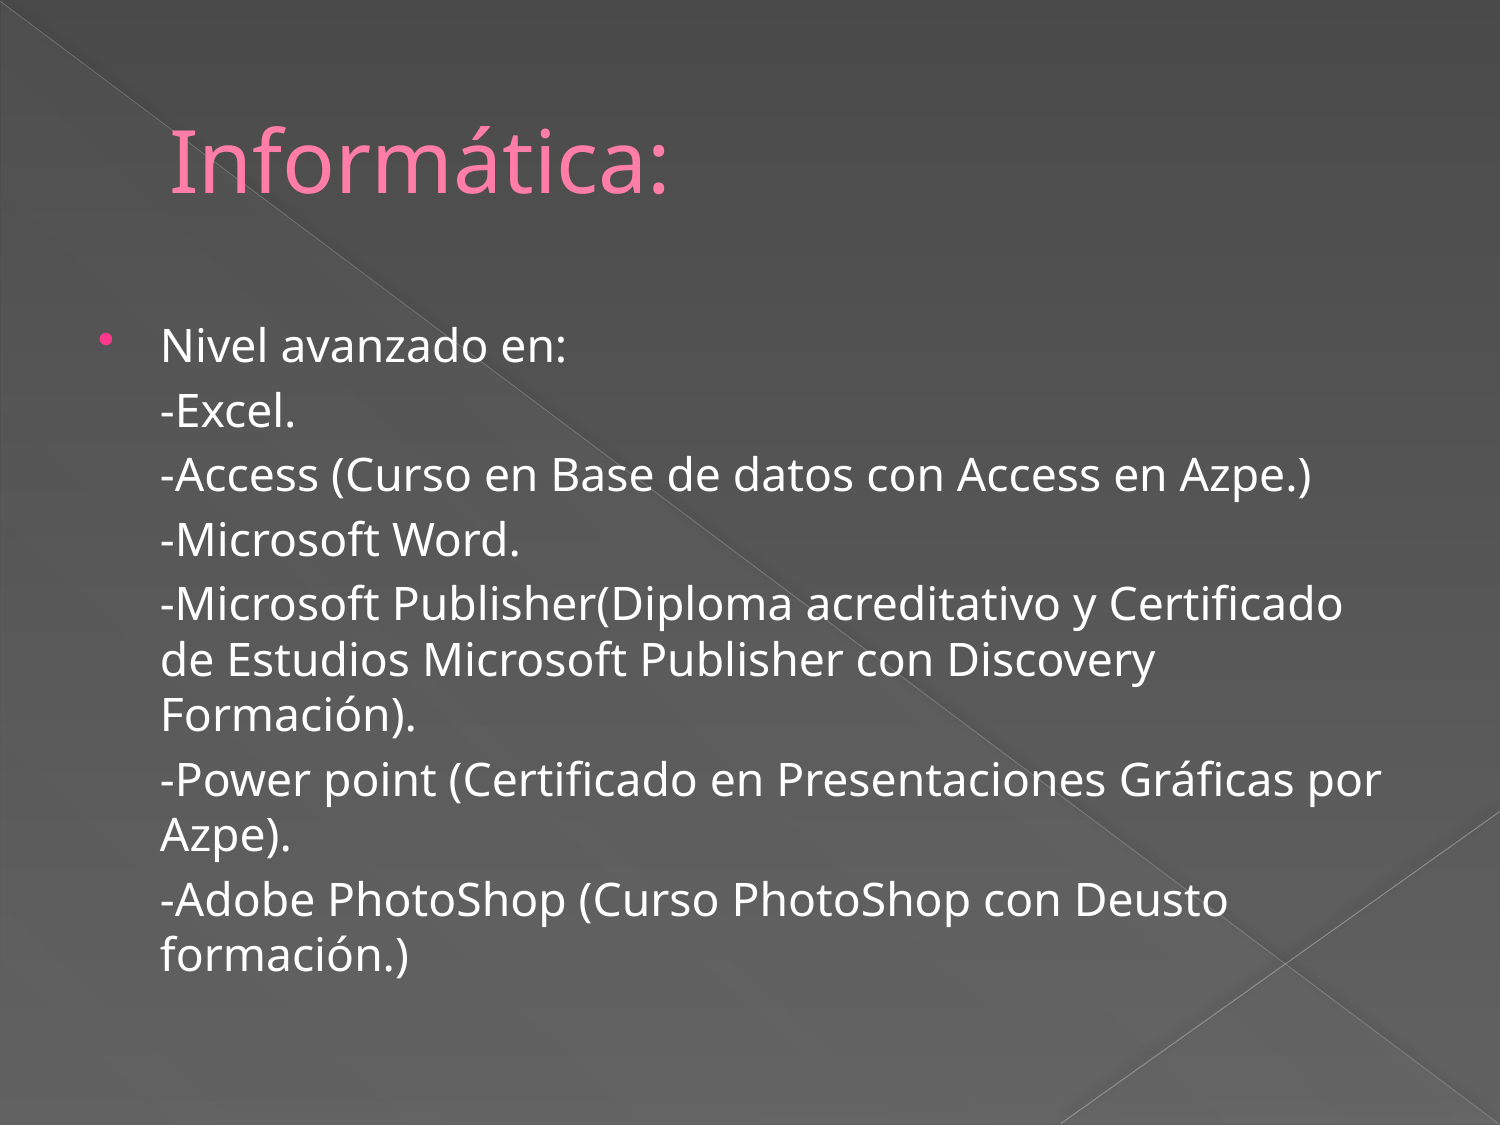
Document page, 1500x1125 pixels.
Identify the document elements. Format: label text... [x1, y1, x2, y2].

list Nivel avanzado en: -Excel. -Access (Curso en Base de datos con Access en Azpe.) -Microsoft Word. -Microsoft Publisher(Diploma acreditativo y Certificado de Estudios Microsoft Publisher con Discovery Formación). -Power point (Certificado en Presentaciones Gráficas por Azpe). -Adobe PhotoShop (Curso PhotoShop con Deusto formación.) [75, 308, 1425, 1059]
title Informática: [75, 43, 1425, 274]
